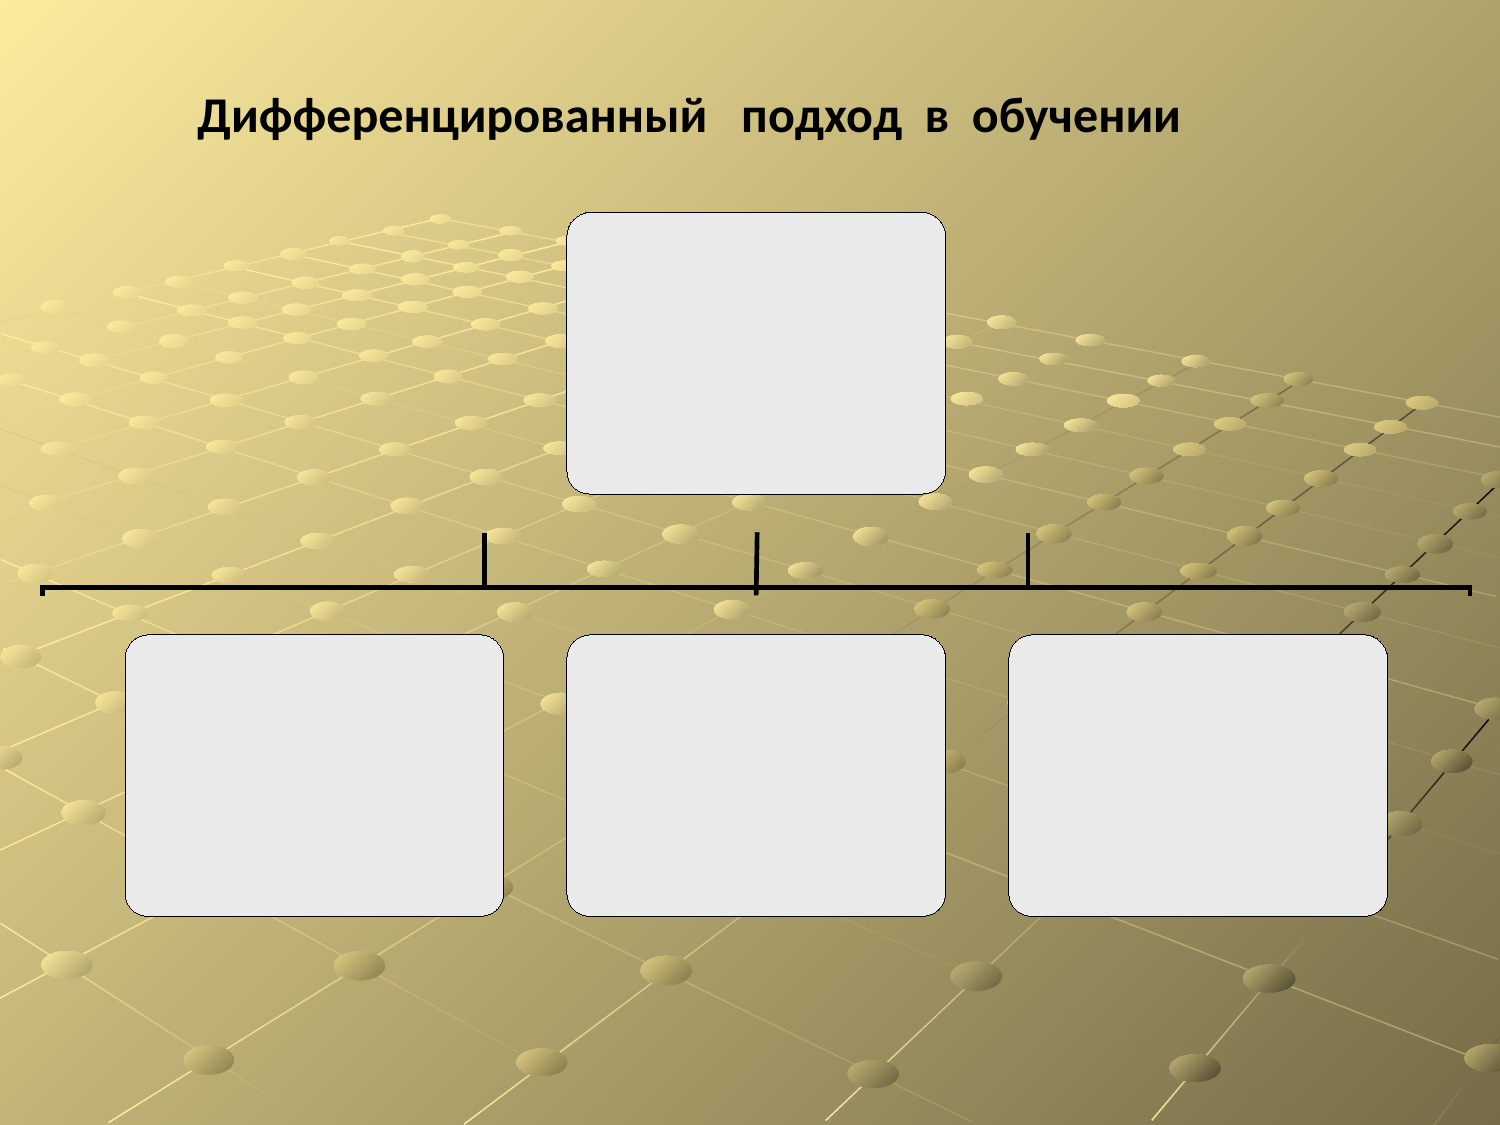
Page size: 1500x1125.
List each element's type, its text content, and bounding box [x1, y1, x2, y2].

title Дифференцированный подход в обучении [31, 37, 1348, 188]
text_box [124, 590, 1388, 917]
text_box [124, 212, 1388, 585]
